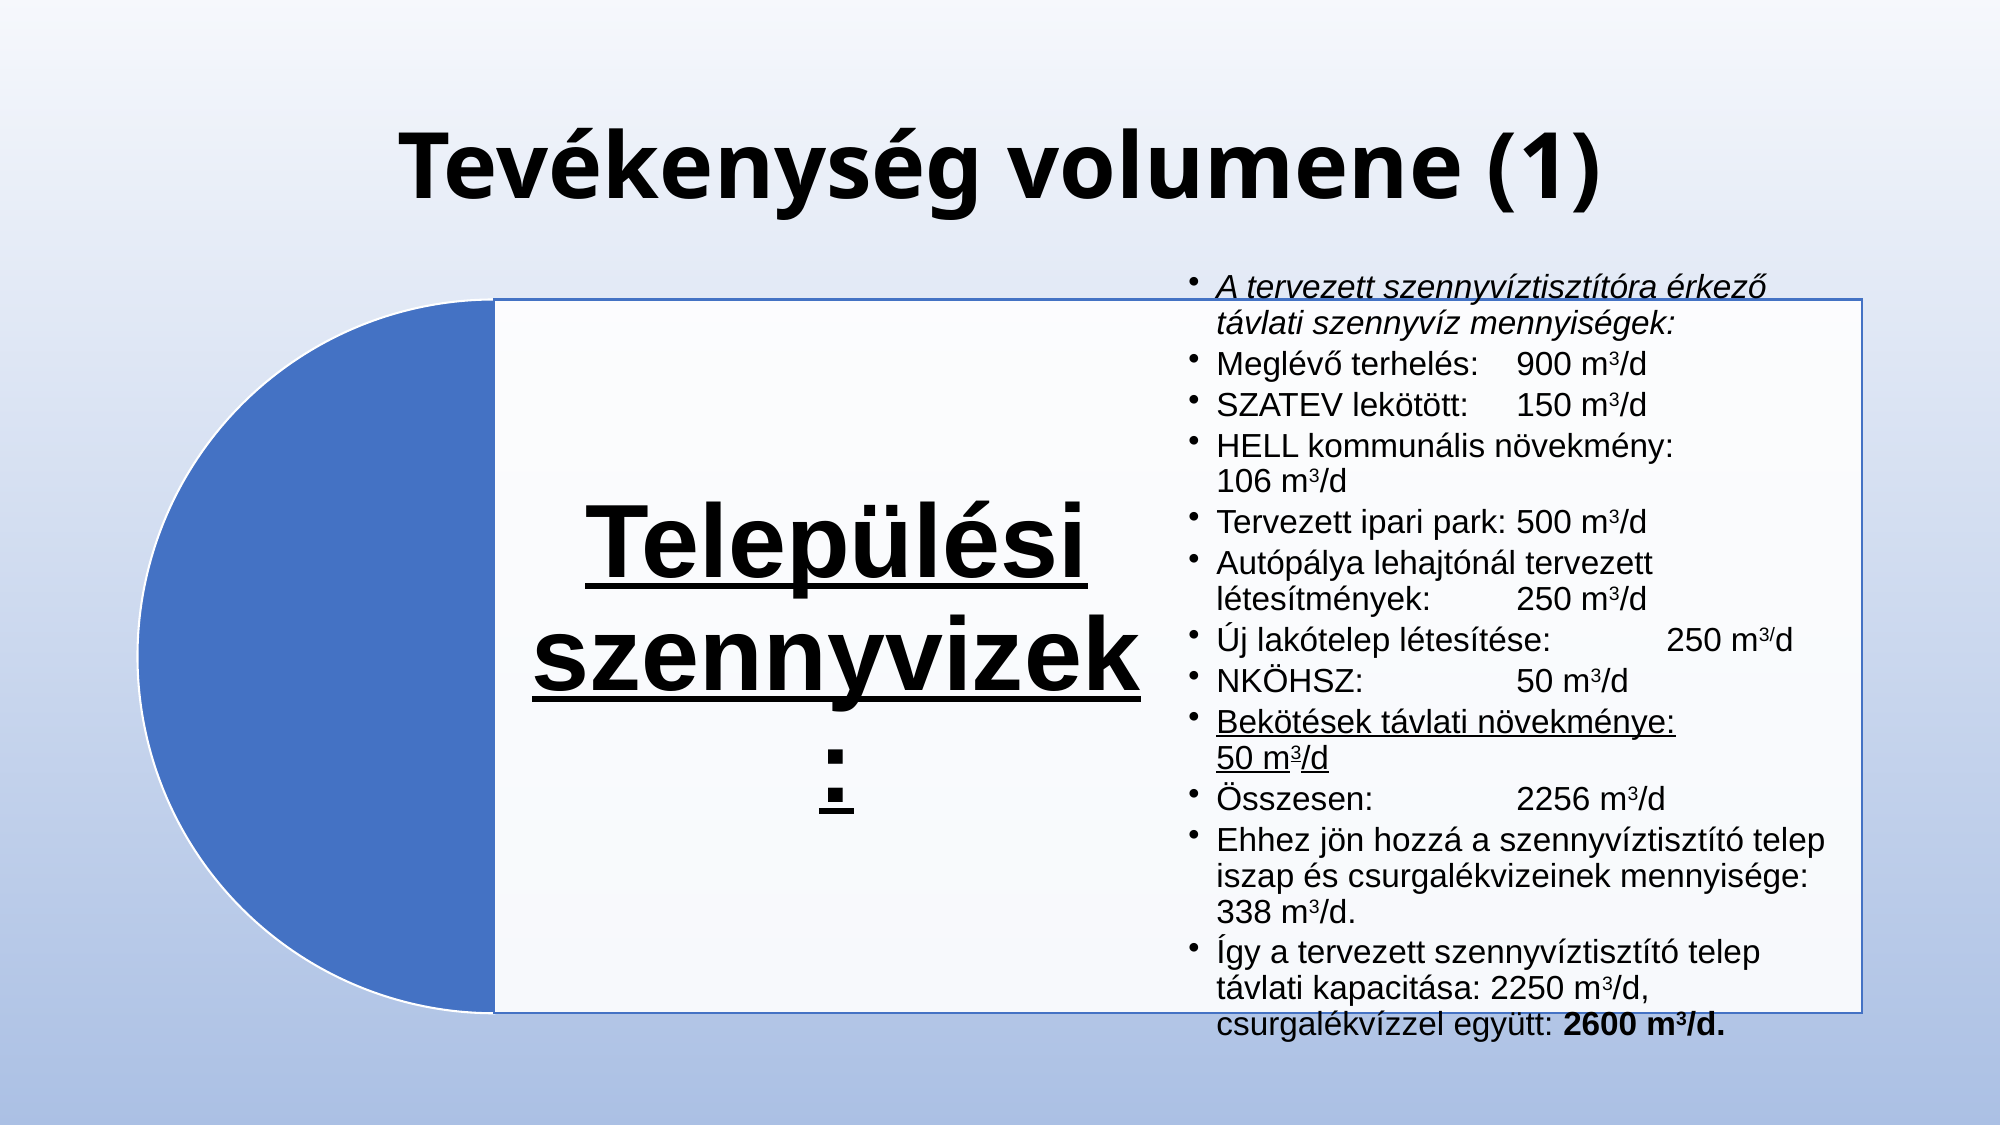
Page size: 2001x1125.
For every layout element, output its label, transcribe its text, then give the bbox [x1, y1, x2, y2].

text_box Tevékenység volumene (1) [137, 59, 1863, 278]
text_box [137, 299, 1863, 1014]
